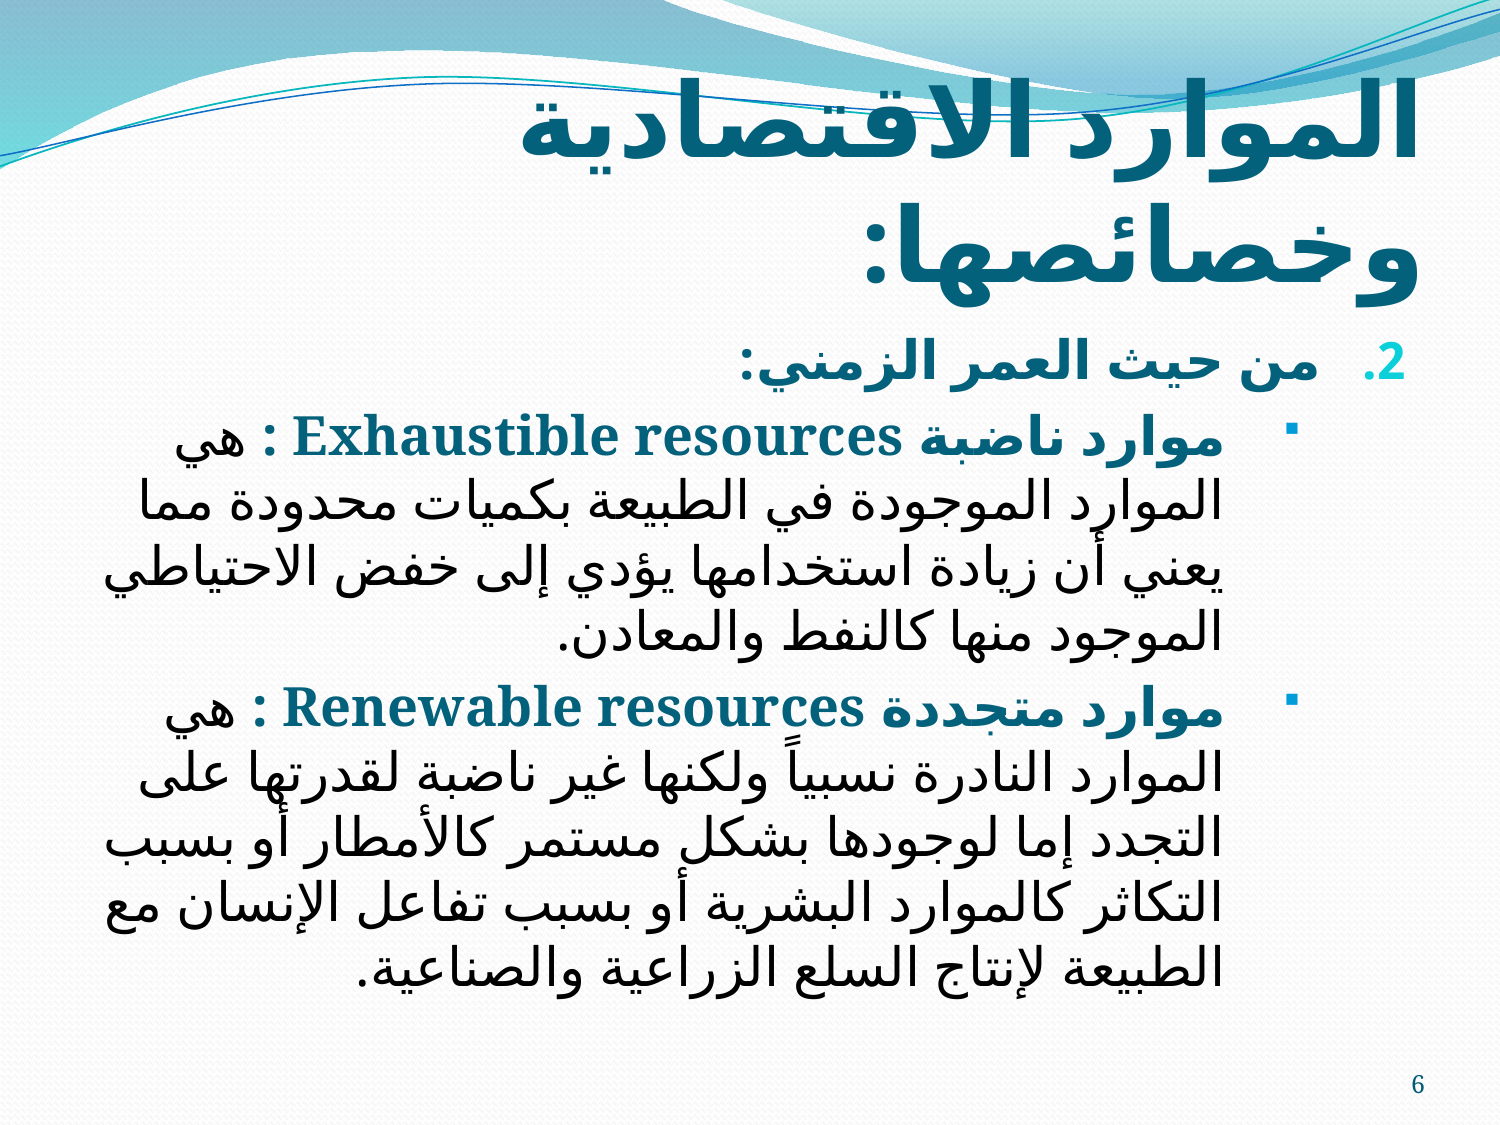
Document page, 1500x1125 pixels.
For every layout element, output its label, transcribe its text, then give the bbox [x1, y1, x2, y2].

list من حيث العمر الزمني: موارد ناضبة Exhaustible resources : هي الموارد الموجودة في الطبيعة بكميات محدودة مما يعني أن زيادة استخدامها يؤدي إلى خفض الاحتياطي الموجود منها كالنفط والمعادن. موارد متجددة Renewable resources : هي الموارد النادرة نسبياً ولكنها غير ناضبة لقدرتها على التجدد إما لوجودها بشكل مستمر كالأمطار أو بسبب التكاثر كالموارد البشرية أو بسبب تفاعل الإنسان مع الطبيعة لإنتاج السلع الزراعية والصناعية. [75, 317, 1425, 1038]
slide_number 6 [1299, 1042, 1425, 1103]
title الموارد الاقتصادية وخصائصها: [75, 115, 1425, 303]
